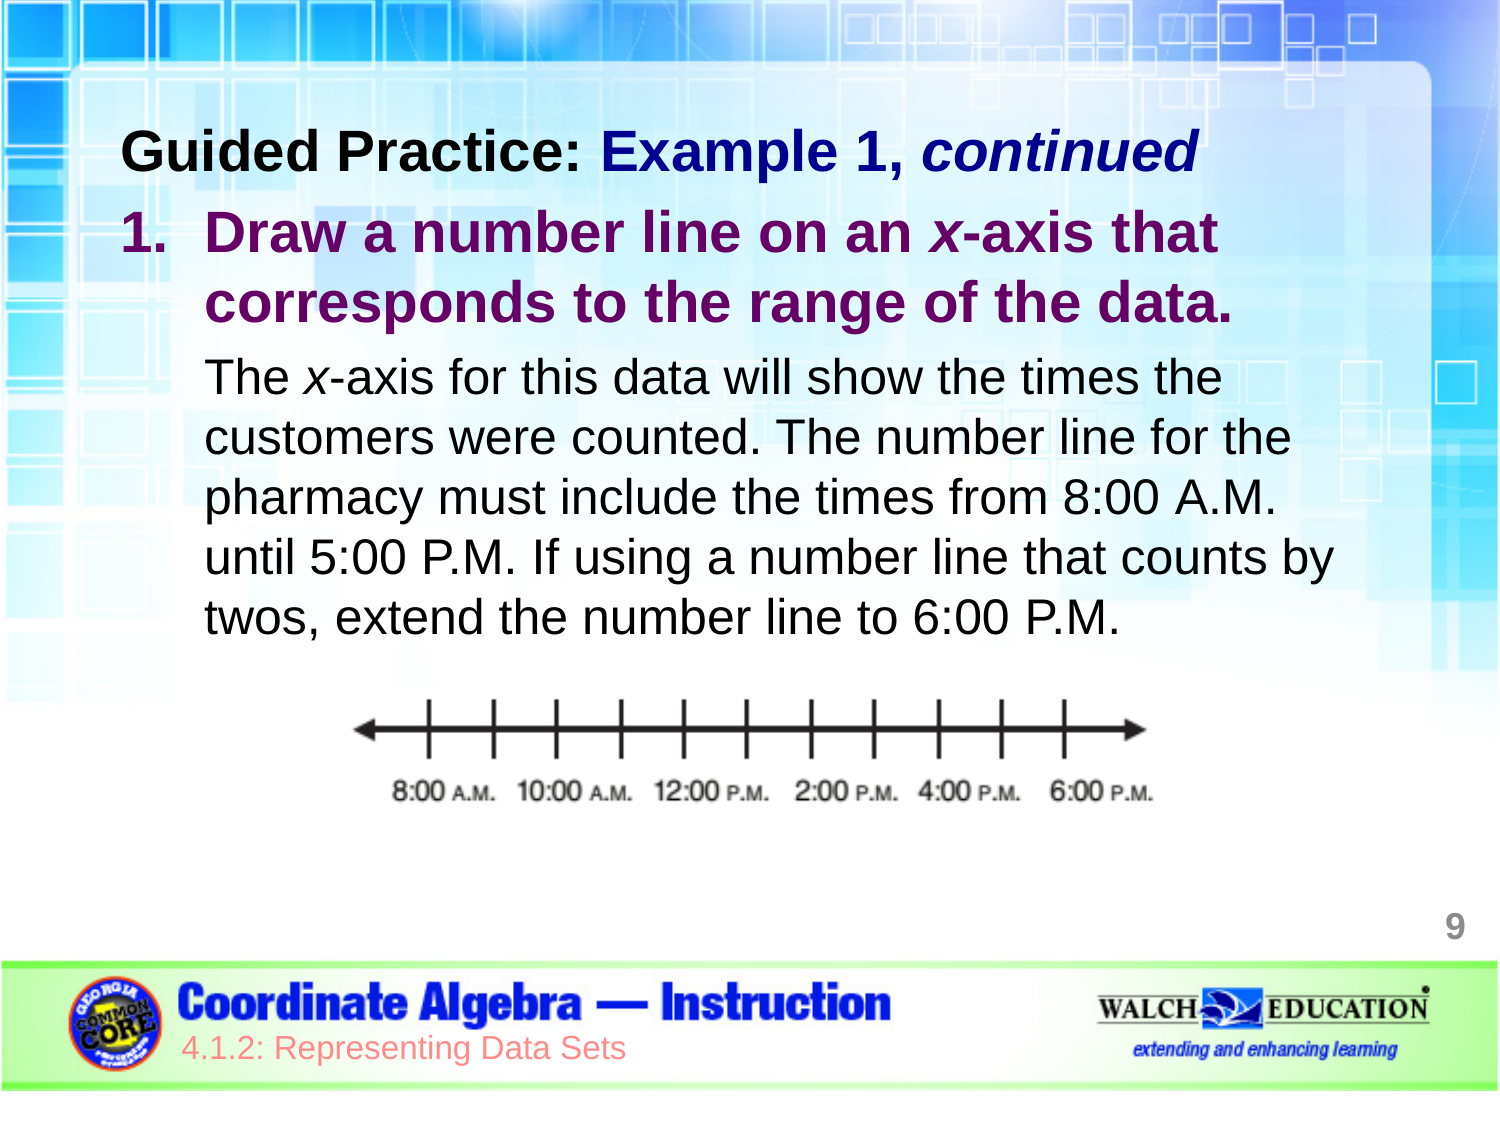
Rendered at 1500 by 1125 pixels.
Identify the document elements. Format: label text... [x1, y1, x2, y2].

footer 4.1.2: Representing Data Sets [166, 1024, 1080, 1069]
picture [1, 0, 1500, 1091]
subtitle Guided Practice: Example 1, continued Draw a number line on an x-axis that corresponds to the range of the data. The x-axis for this data will show the times the customers were counted. The number line for the pharmacy must include the times from 8:00 a.m. until 5:00 p.m. If using a number line that counts by twos, extend the number line to 6:00 p.m. [105, 105, 1394, 925]
slide_number 9 [1361, 901, 1481, 949]
